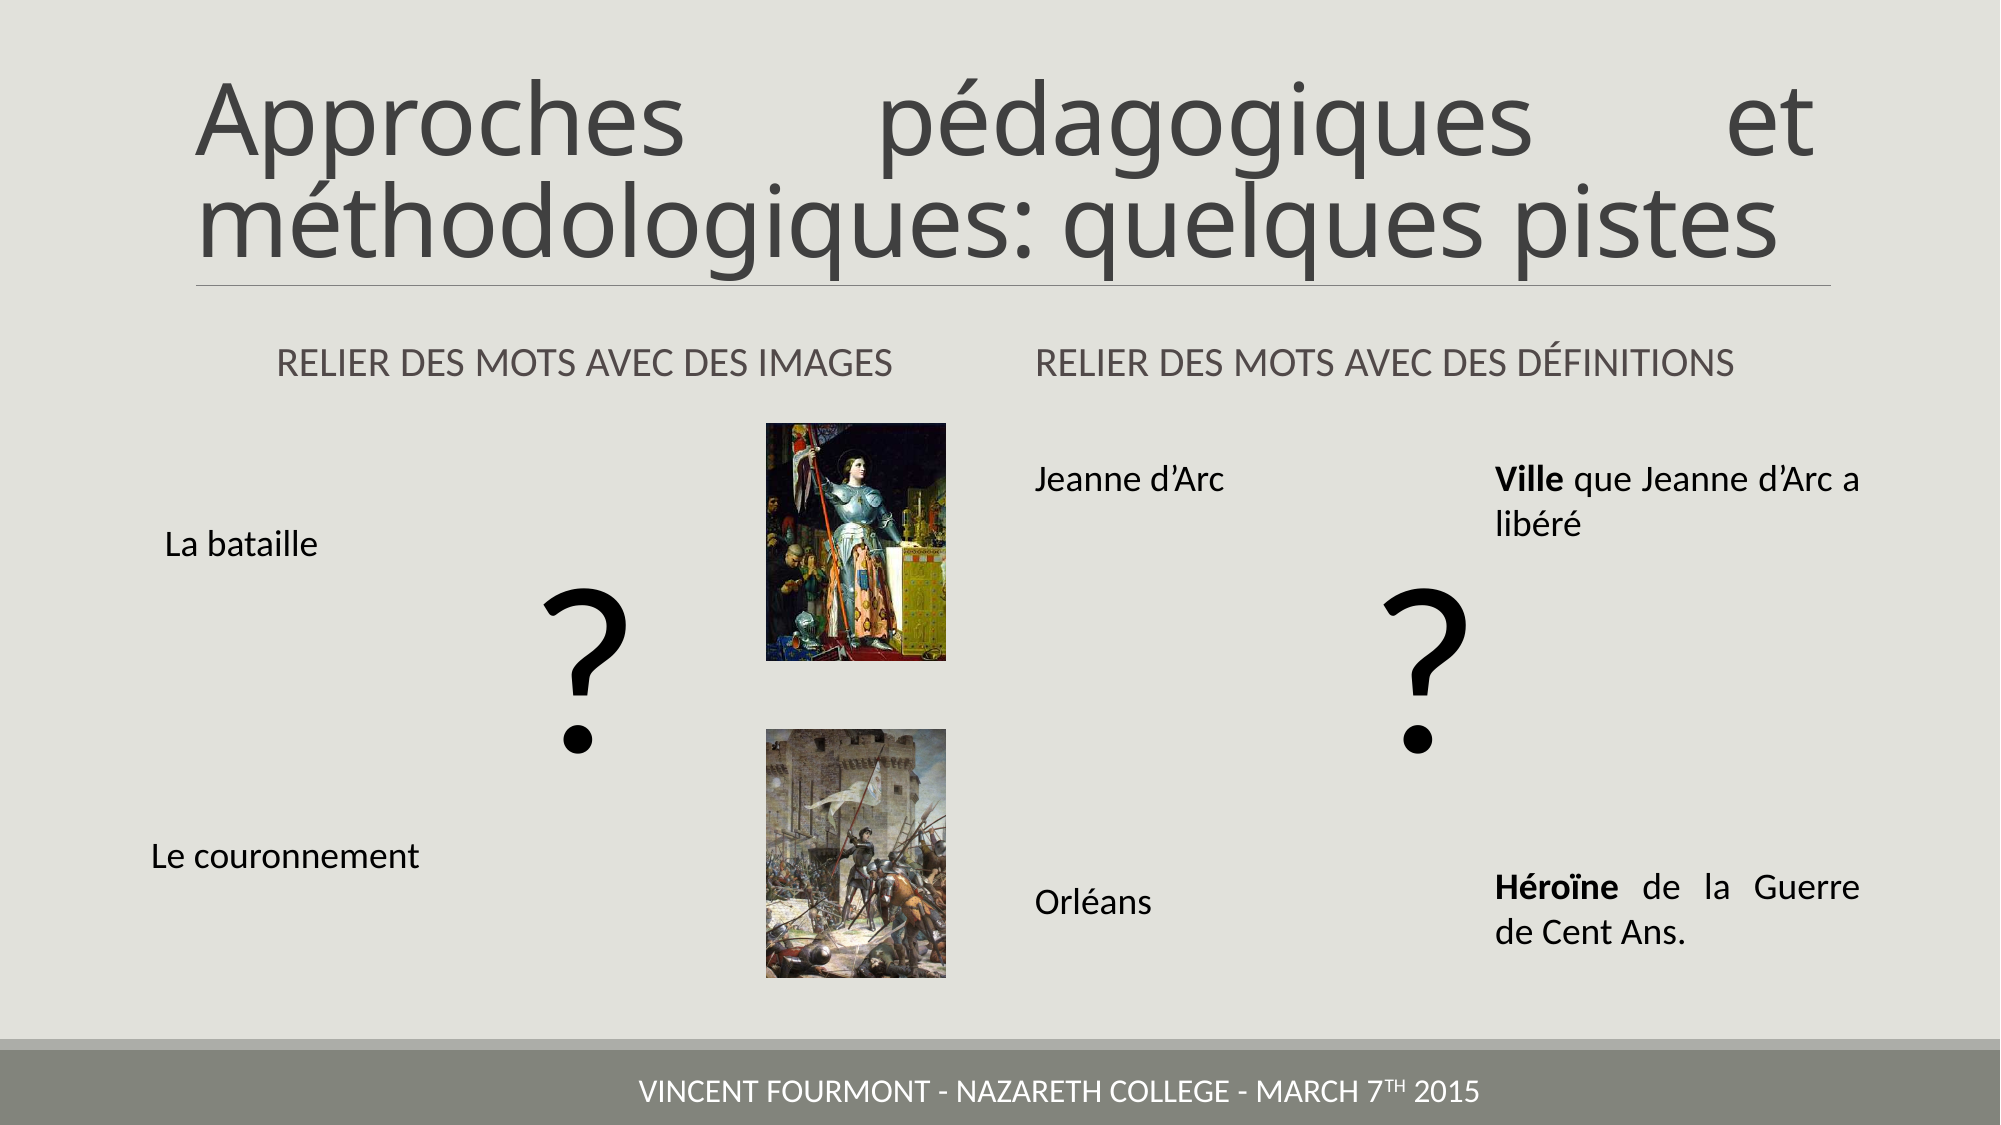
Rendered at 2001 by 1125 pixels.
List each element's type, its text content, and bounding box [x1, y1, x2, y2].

title Approches pédagogiques et méthodologiques: quelques pistes [180, 47, 1830, 285]
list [766, 729, 946, 979]
text_box Héroïne de la Guerre de Cent Ans. [1480, 854, 1876, 960]
list Relier des mots avec des images [180, 302, 990, 424]
text_box ? [1288, 505, 1562, 808]
list Relier des mots avec des dÉfinitions [1020, 302, 1830, 424]
footer Vincent FOURMONT - Nazareth College - March 7th 2015 [604, 1059, 1515, 1120]
text_box La bataille [149, 511, 545, 572]
text_box Orléans [1019, 870, 1415, 930]
text_box Le couronnement [136, 823, 532, 884]
text_box Ville que Jeanne d’Arc a libéré [1480, 447, 1876, 552]
text_box ? [448, 505, 722, 808]
picture [766, 423, 946, 662]
text_box Jeanne d’Arc [1019, 446, 1415, 507]
